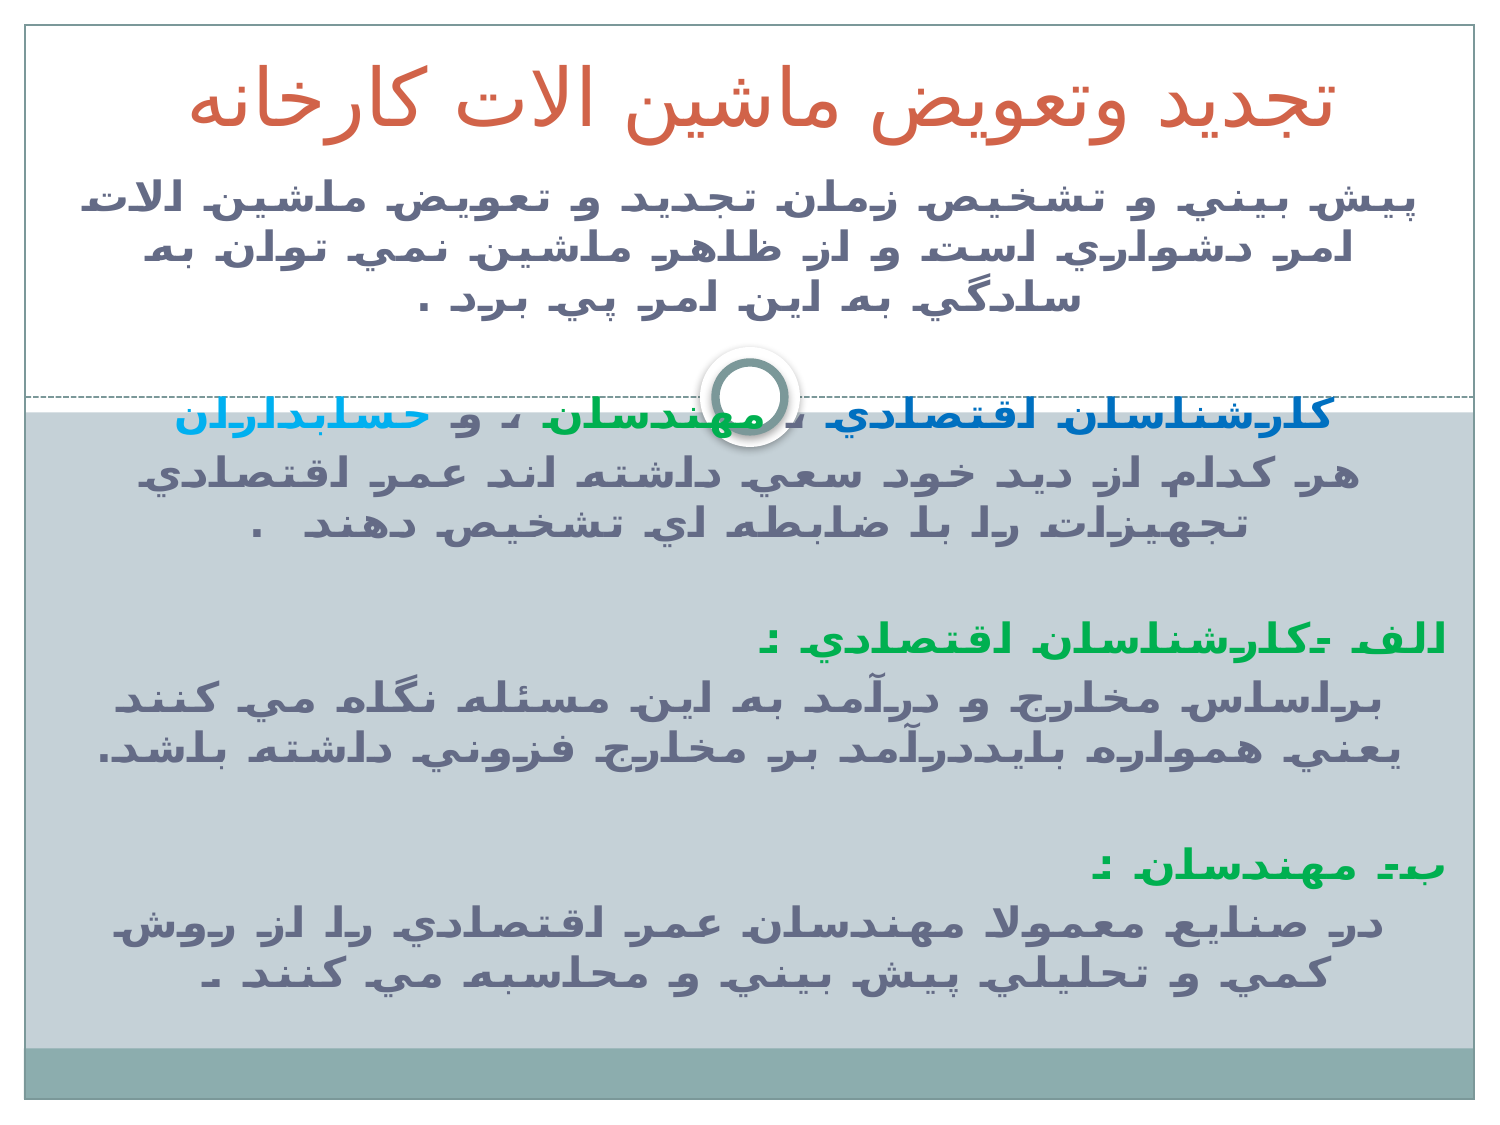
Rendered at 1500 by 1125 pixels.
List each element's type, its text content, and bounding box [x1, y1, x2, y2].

title تجديد وتعويض ماشين الات كارخانه [112, 37, 1388, 150]
subtitle پيش بيني و تشخيص زمان تجديد و تعويض ماشين الات امر دشواري است و از ظاهر ماشين نمي توان به سادگي به اين امر پي برد . كارشناسان اقتصادي ، مهندسان ، و حسابداران هر كدام از ديد خود سعي داشته اند عمر اقتصادي تجهيزات را با ضابطه اي تشخيص دهند . الف -كارشناسان اقتصادي : براساس مخارج و درآمد به اين مسئله نگاه مي كنند يعني همواره بايددرآمد بر مخارج فزوني داشته باشد. ب- مهندسان : در صنايع معمولا مهندسان عمر اقتصادي را از روش كمي و تحليلي پيش بيني و محاسبه مي كنند . [37, 162, 1463, 1063]
